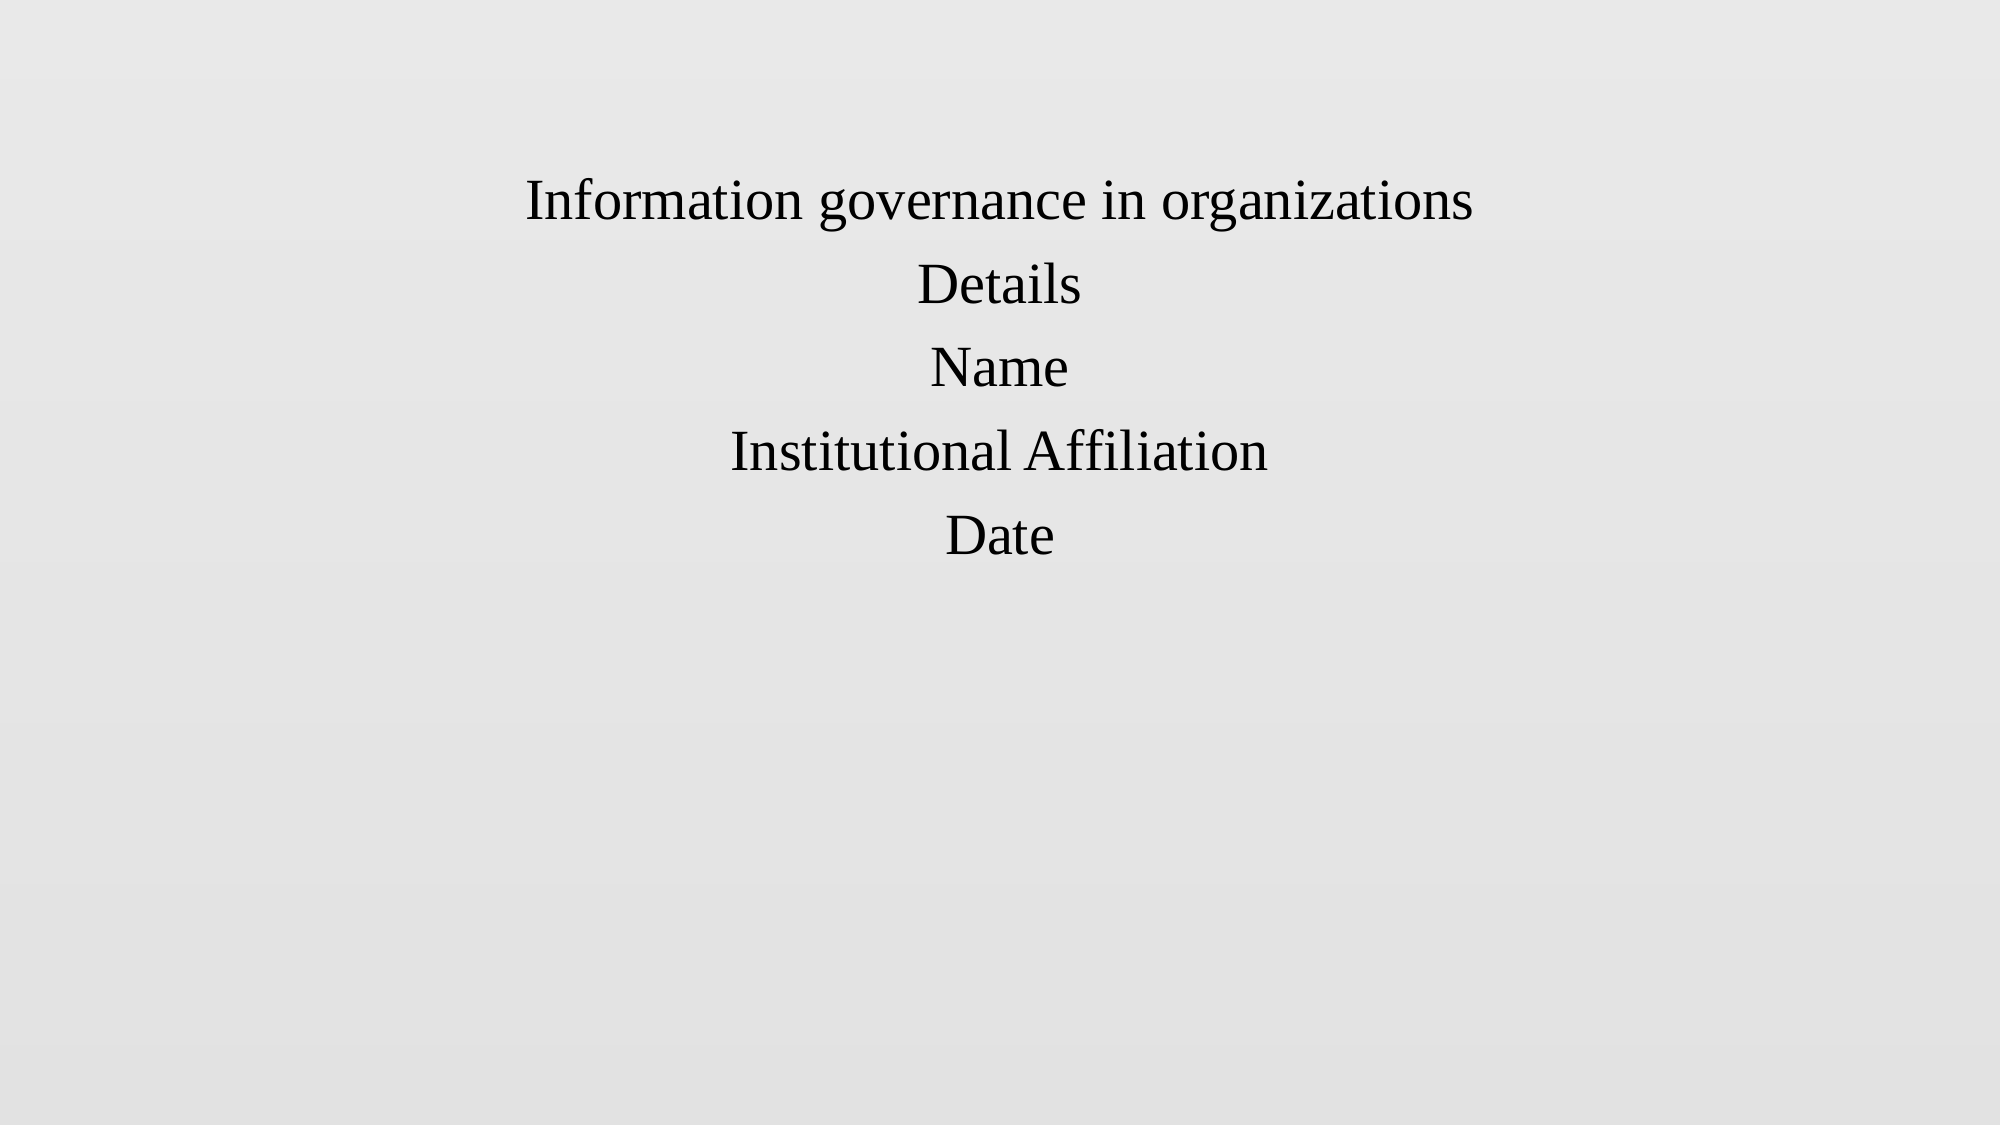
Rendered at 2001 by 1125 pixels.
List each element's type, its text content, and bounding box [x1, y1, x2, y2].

subtitle Information governance in organizations Details Name Institutional Affiliation Date [249, 161, 1750, 863]
